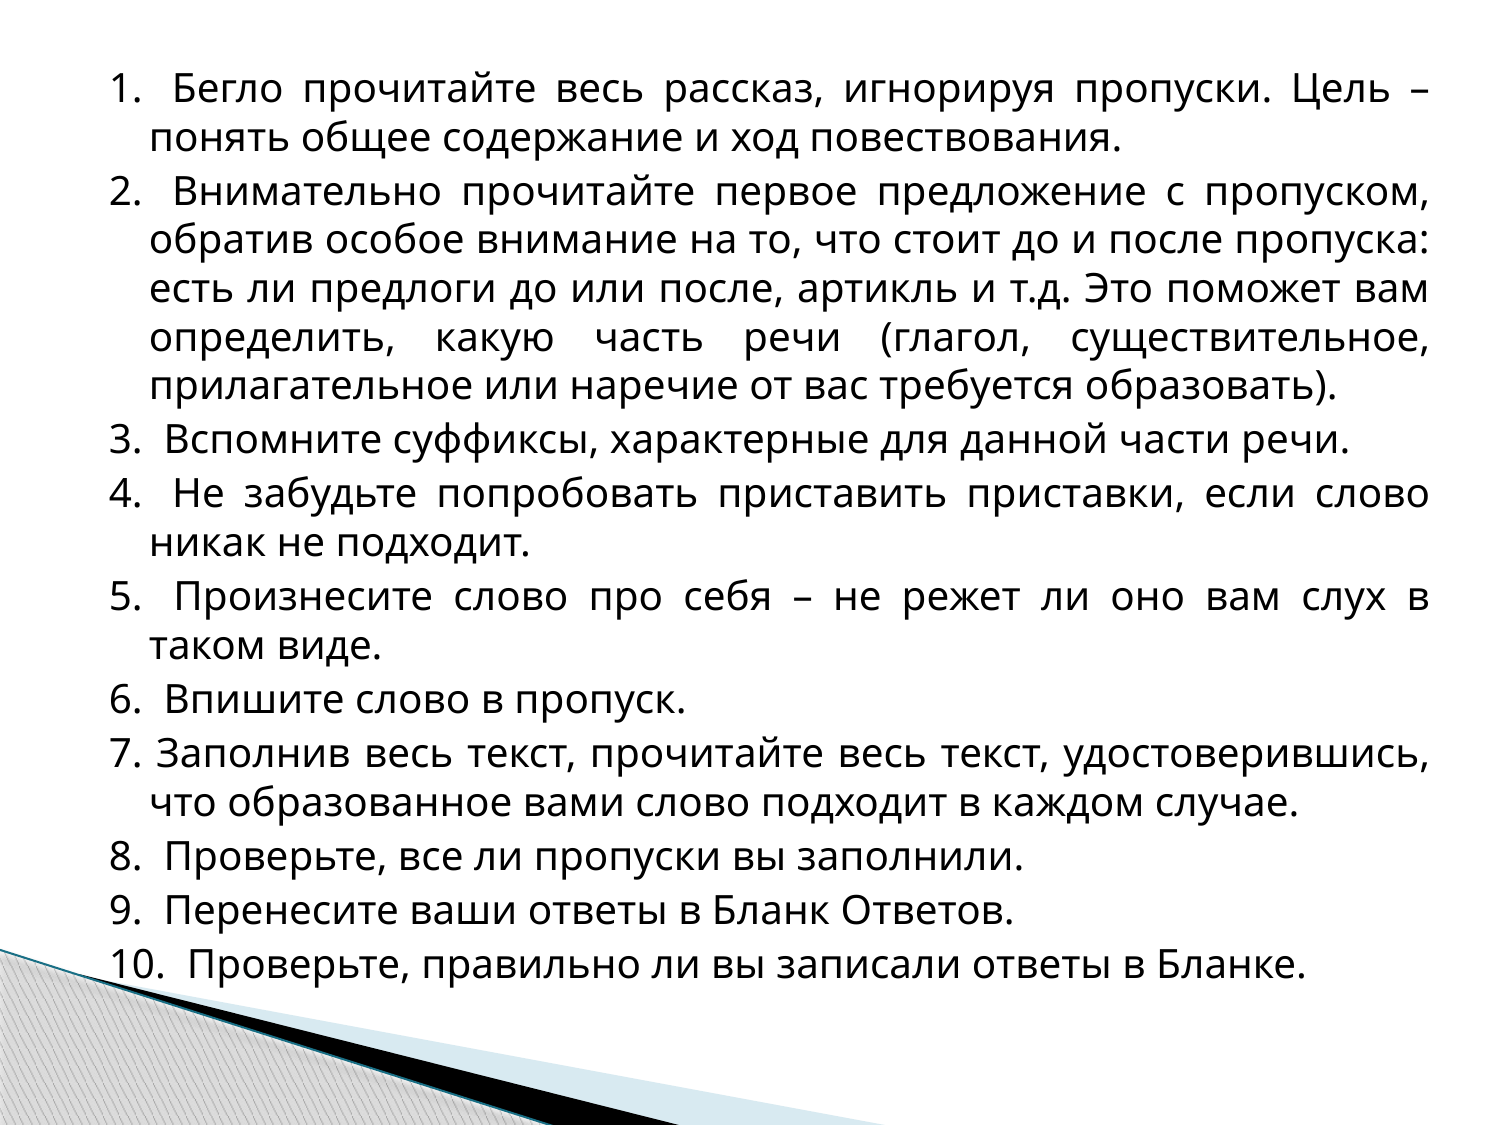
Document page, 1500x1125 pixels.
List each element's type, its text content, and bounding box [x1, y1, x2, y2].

list 1. Бегло прочитайте весь рассказ, игнорируя пропуски. Цель – понять общее содержание и ход повествования. 2. Внимательно прочитайте первое предложение с пропуском, обратив особое внимание на то, что стоит до и после пропуска: есть ли предлоги до или после, артикль и т.д. Это поможет вам определить, какую часть речи (глагол, существительное, прилагательное или наречие от вас требуется образовать). 3. Вспомните суффиксы, характерные для данной части речи. 4. Не забудьте попробовать приставить приставки, если слово никак не подходит. 5. Произнесите слово про себя – не режет ли оно вам слух в таком виде. 6. Впишите слово в пропуск. 7. Заполнив весь текст, прочитайте весь текст, удостоверившись, что образованное вами слово подходит в каждом случае. 8. Проверьте, все ли пропуски вы заполнили. 9. Перенесите ваши ответы в Бланк Ответов. 10. Проверьте, правильно ли вы записали ответы в Бланке. [76, 54, 1447, 1024]
